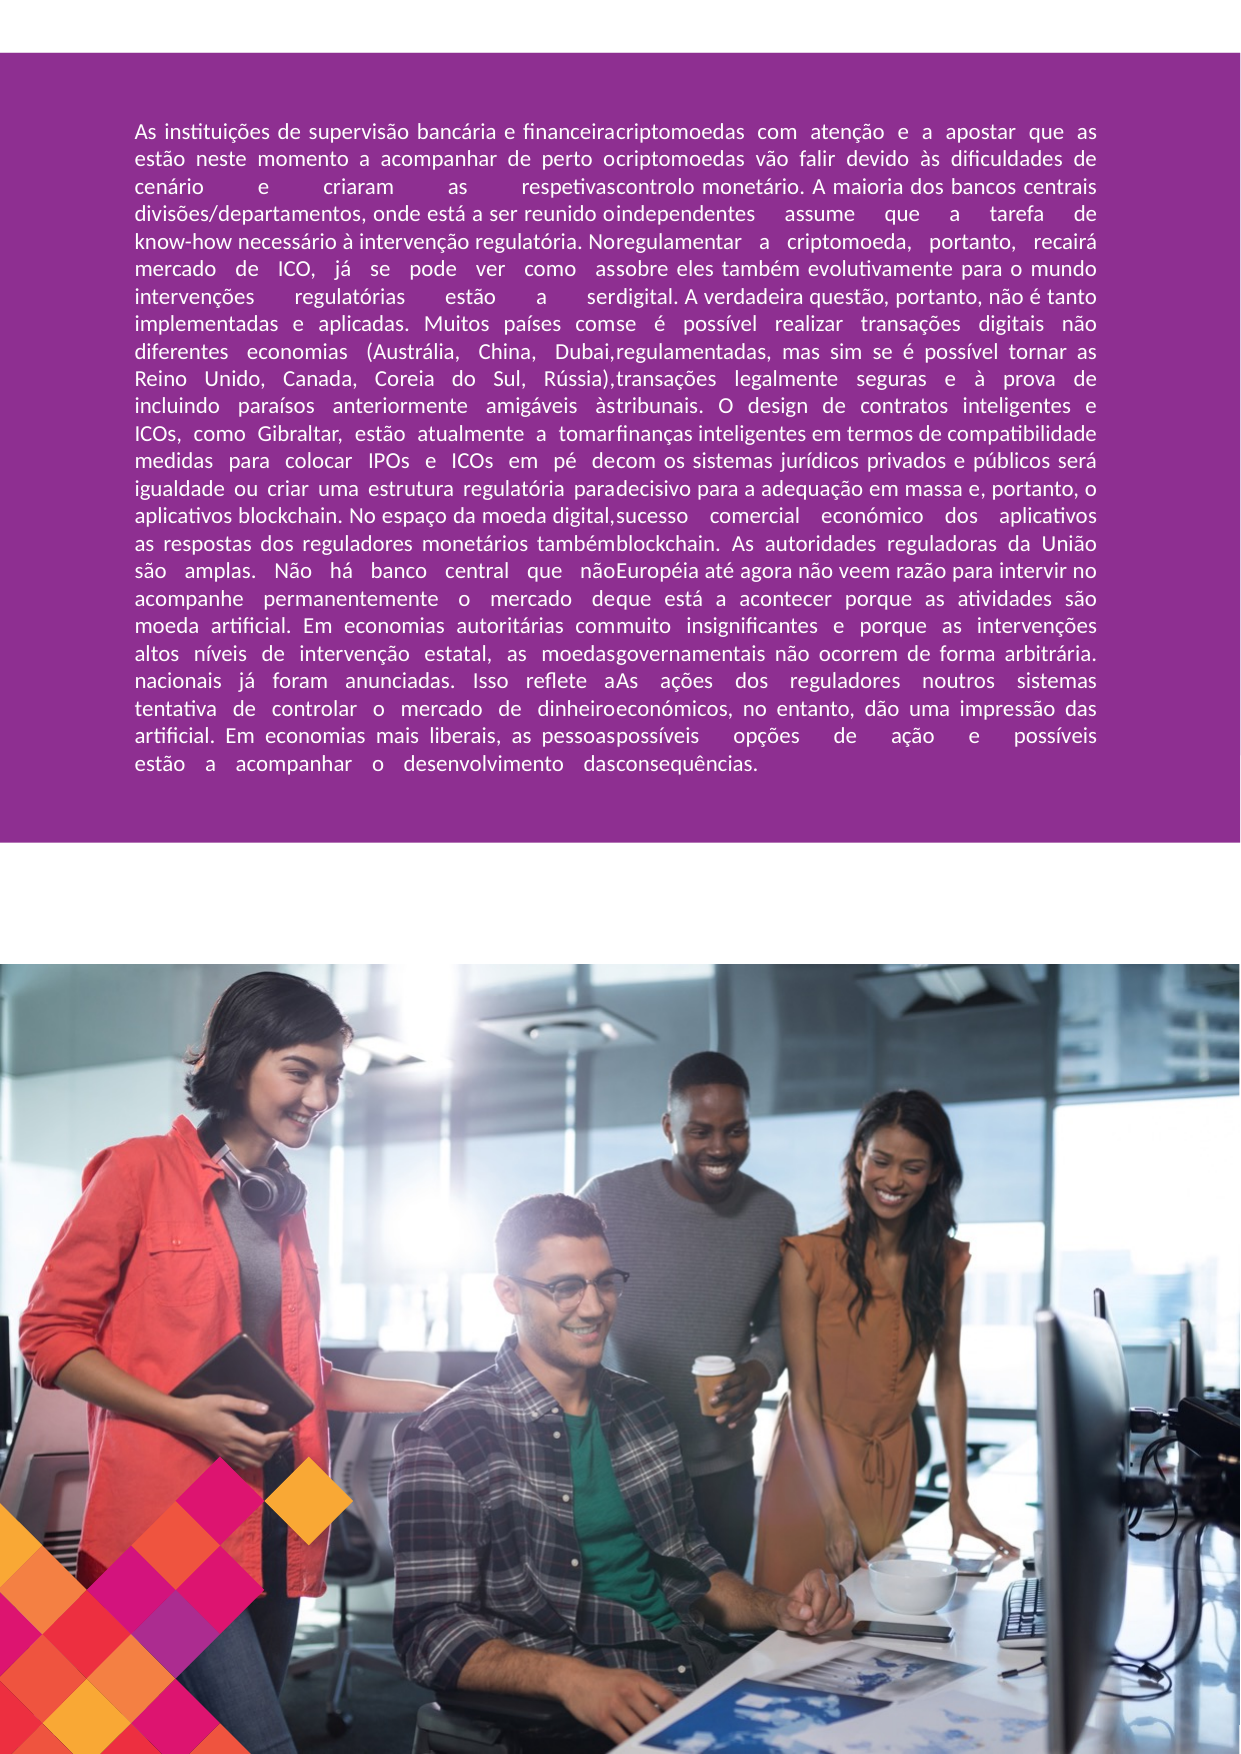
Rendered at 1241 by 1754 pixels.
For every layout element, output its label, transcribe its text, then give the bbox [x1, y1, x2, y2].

picture [0, 964, 1241, 1754]
text_box [0, 52, 1241, 843]
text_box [0, 1456, 341, 1754]
list As instituições de supervisão bancária e financeira estão neste momento a acompanhar de perto o cenário e criaram as respetivas divisões/departamentos, onde está a ser reunido o know-how necessário à intervenção regulatória. No mercado de ICO, já se pode ver como as intervenções regulatórias estão a ser implementadas e aplicadas. Muitos países com diferentes economias (Austrália, China, Dubai, Reino Unido, Canada, Coreia do Sul, Rússia), incluindo paraísos anteriormente amigáveis às ICOs, como Gibraltar, estão atualmente a tomar medidas para colocar IPOs e ICOs em pé de igualdade ou criar uma estrutura regulatória para aplicativos blockchain. No espaço da moeda digital, as respostas dos reguladores monetários também são amplas. Não há banco central que não acompanhe permanentemente o mercado de moeda artificial. Em economias autoritárias com altos níveis de intervenção estatal, as moedas nacionais já foram anunciadas. Isso reflete a tentativa de controlar o mercado de dinheiro artificial. Em economias mais liberais, as pessoas estão a acompanhar o desenvolvimento das criptomoedas com atenção e a apostar que as criptomoedas vão falir devido às dificuldades de controlo monetário. A maioria dos bancos centrais independentes assume que a tarefa de regulamentar a criptomoeda, portanto, recairá sobre eles também evolutivamente para o mundo digital. A verdadeira questão, portanto, não é tanto se é possível realizar transações digitais não regulamentadas, mas sim se é possível tornar as transações legalmente seguras e à prova de tribunais. O design de contratos inteligentes e finanças inteligentes em termos de compatibilidade com os sistemas jurídicos privados e públicos será decisivo para a adequação em massa e, portanto, o sucesso comercial económico dos aplicativos blockchain. As autoridades reguladoras da União Européia até agora não veem razão para intervir no que está a acontecer porque as atividades são muito insignificantes e porque as intervenções governamentais não ocorrem de forma arbitrária. As ações dos reguladores noutros sistemas económicos, no entanto, dão uma impressão das possíveis opções de ação e possíveis consequências. [119, 109, 1113, 808]
